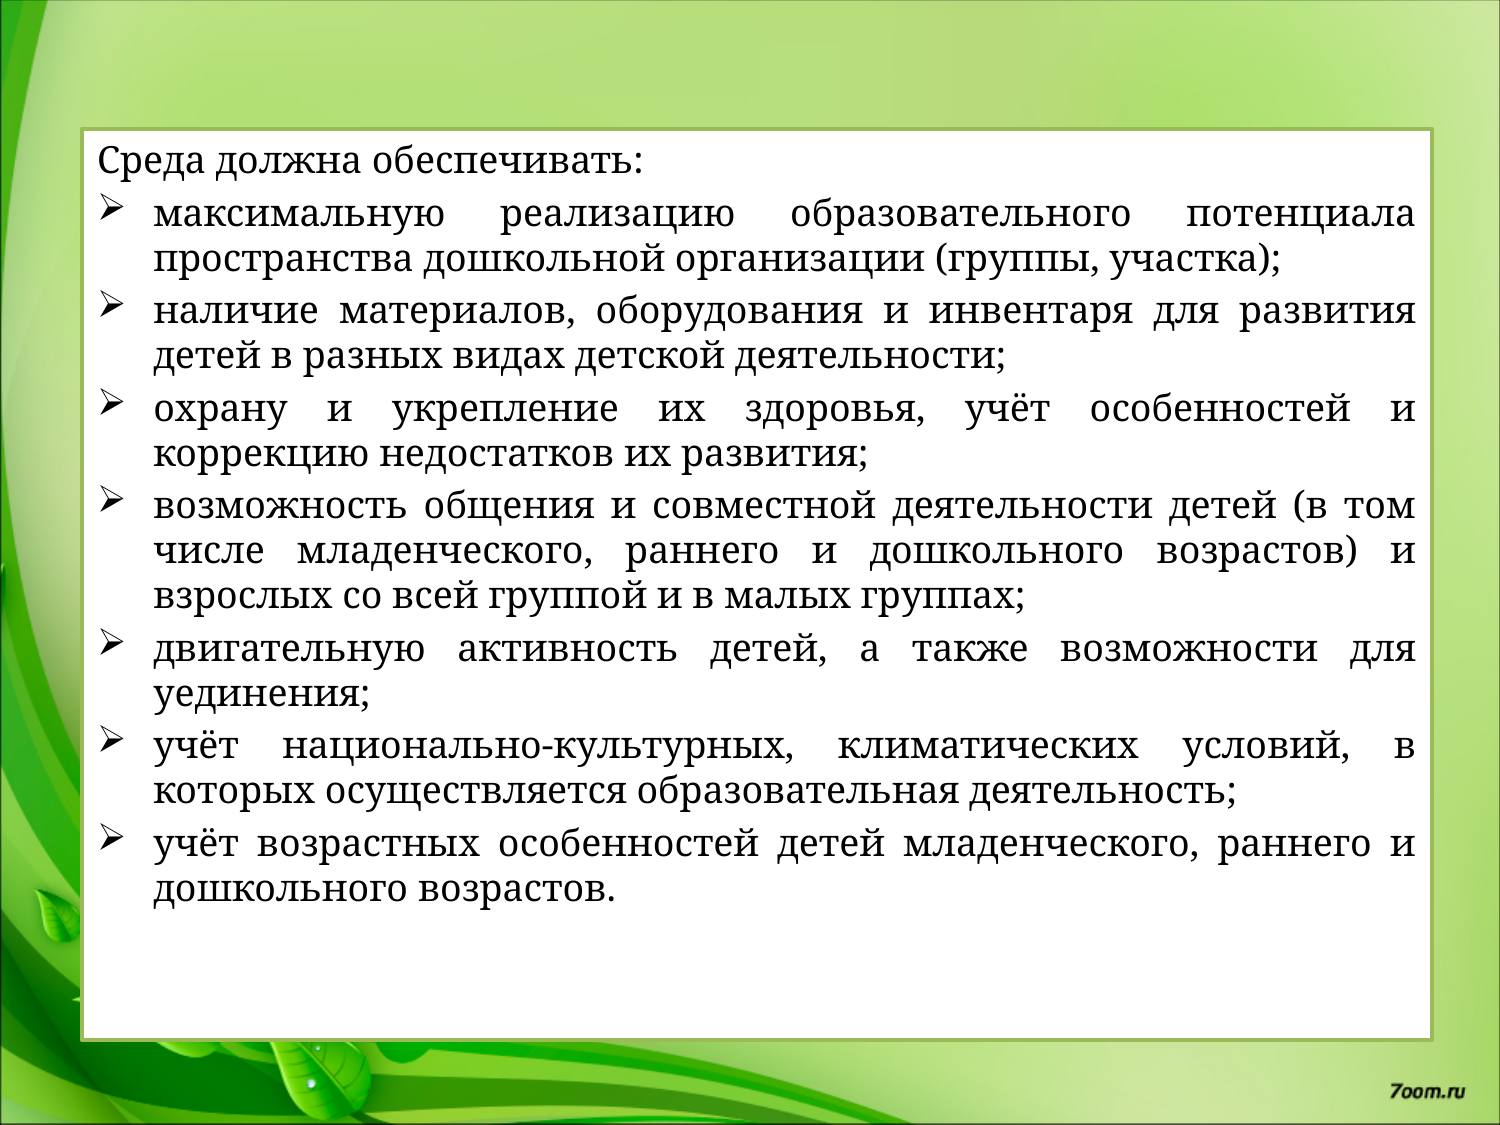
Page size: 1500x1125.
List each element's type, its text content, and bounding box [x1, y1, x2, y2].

picture [0, 0, 1500, 1125]
list Среда должна обеспечивать: максимальную реализацию образовательного потенциала пространства дошкольной организации (группы, участка); наличие материалов, оборудования и инвентаря для развития детей в разных видах детской деятельности; охрану и укрепление их здоровья, учёт особенностей и коррекцию недостатков их развития; возможность общения и совместной деятельности детей (в том числе младенческого, раннего и дошкольного возрастов) и взрослых со всей группой и в малых группах; двигательную активность детей, а также возможности для уединения; учёт национально-культурных, климатических условий, в которых осуществляется образовательная деятельность; учёт возрастных особенностей детей младенческого, раннего и дошкольного возрастов. [80, 127, 1434, 1042]
